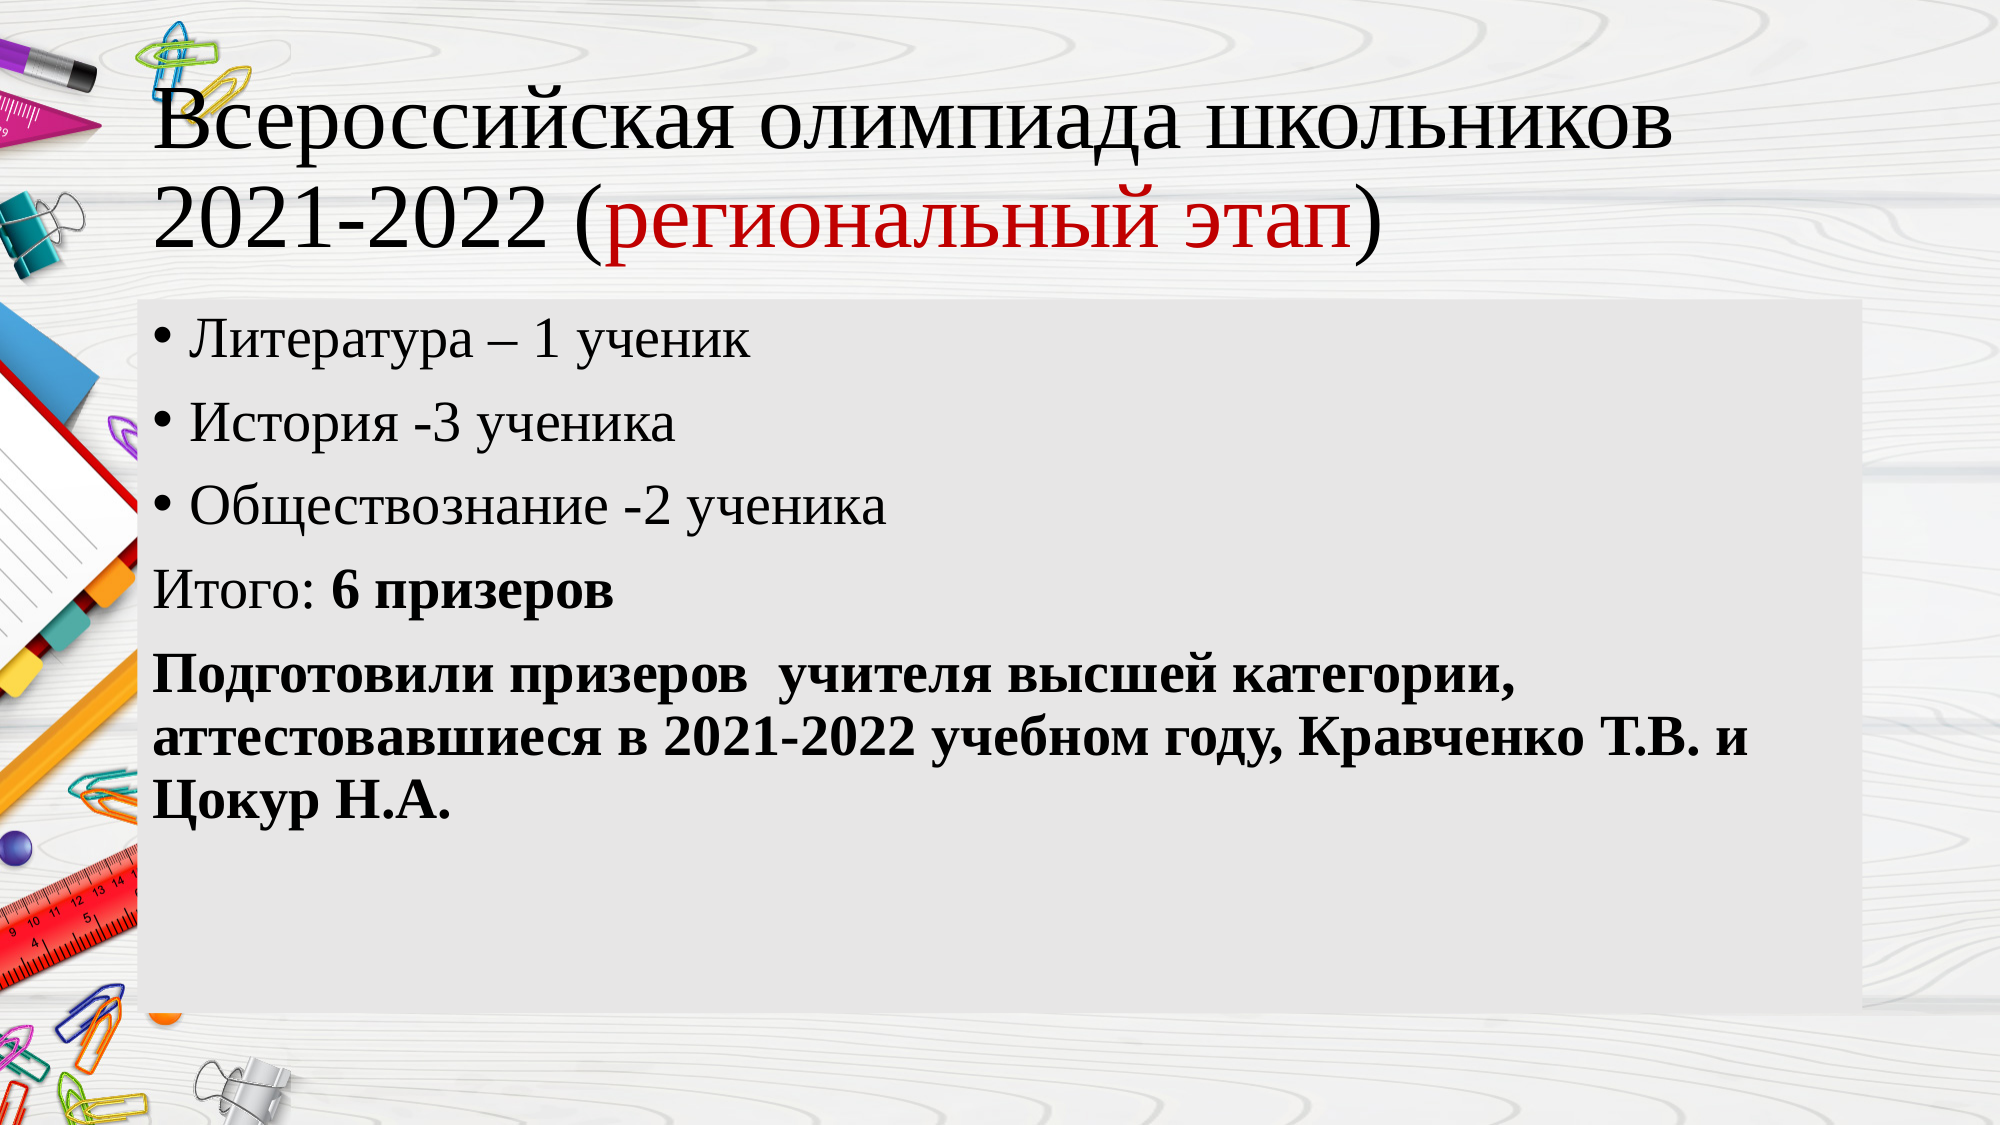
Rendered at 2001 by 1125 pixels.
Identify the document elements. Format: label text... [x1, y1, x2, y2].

list Литература – 1 ученик История -3 ученика Обществознание -2 ученика Итого: 6 призеров Подготовили призеров учителя высшей категории, аттестовавшиеся в 2021-2022 учебном году, Кравченко Т.В. и Цокур Н.А. [137, 299, 1863, 1014]
picture [0, 0, 2000, 1125]
title Всероссийская олимпиада школьников 2021-2022 (региональный этап) [137, 59, 1863, 278]
